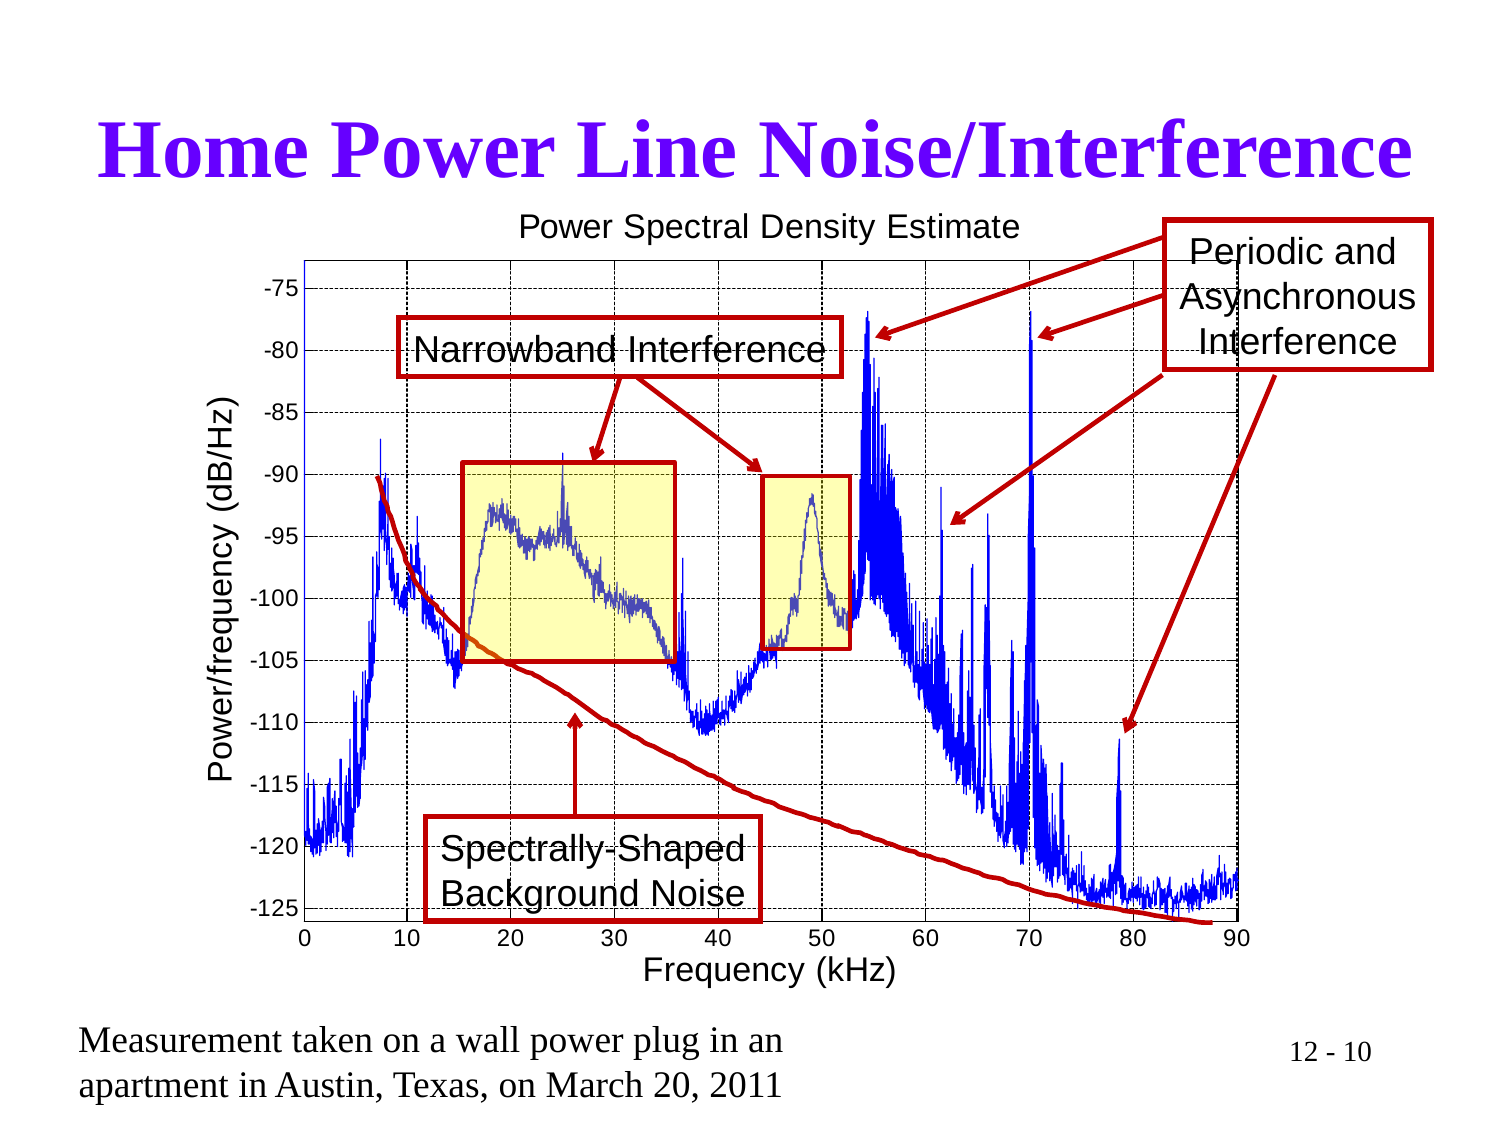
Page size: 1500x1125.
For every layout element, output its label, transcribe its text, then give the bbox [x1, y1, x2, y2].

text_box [637, 377, 763, 473]
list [147, 199, 1353, 1011]
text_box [1037, 295, 1163, 338]
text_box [949, 374, 1123, 526]
text_box Periodic and Asynchronous Interference [1358, 238, 1432, 370]
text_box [874, 237, 1163, 338]
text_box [1124, 374, 1276, 734]
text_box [592, 377, 621, 463]
text_box Measurement taken on a wall power plug in an apartment in Austin, Texas, on March 20, 2011 [24, 1007, 838, 1112]
slide_number 12 - 10 [1074, 1024, 1388, 1101]
text_box Home Power Line Noise/Interference [74, 50, 1438, 238]
